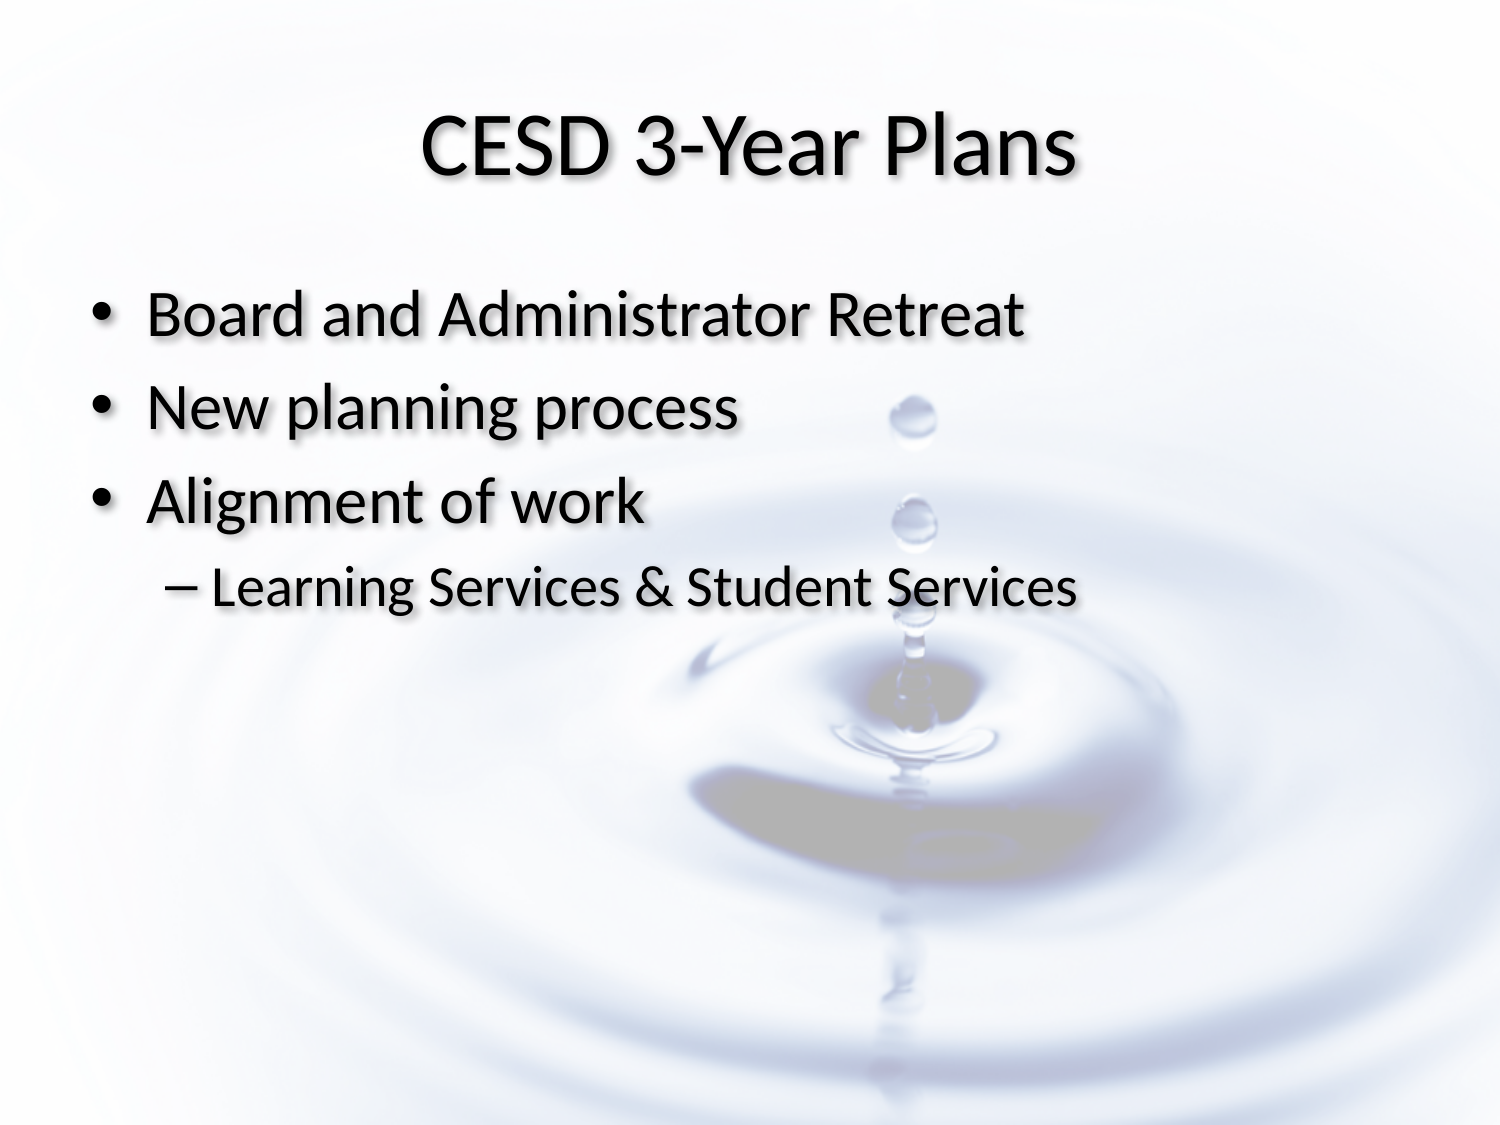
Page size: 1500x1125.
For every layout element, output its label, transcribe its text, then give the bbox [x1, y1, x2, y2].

list Board and Administrator Retreat New planning process Alignment of work Learning Services & Student Services [75, 262, 1425, 1005]
title CESD 3-Year Plans [75, 45, 1425, 233]
